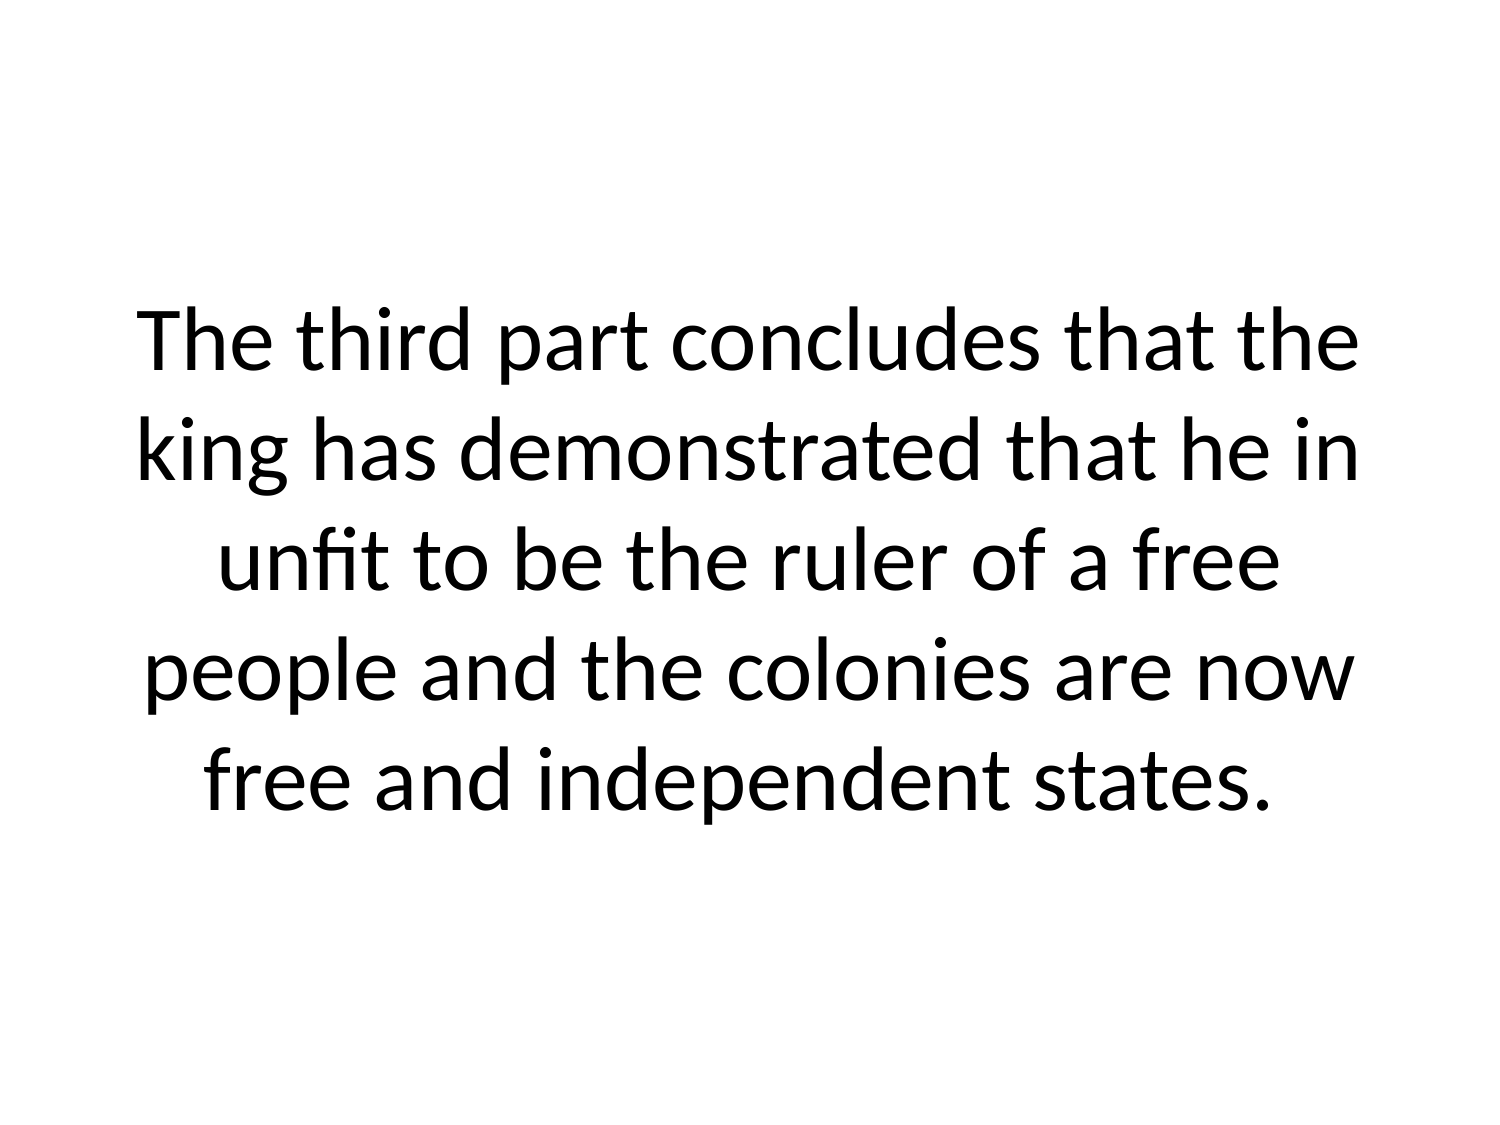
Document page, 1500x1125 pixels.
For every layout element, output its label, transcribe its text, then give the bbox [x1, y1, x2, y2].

title The third part concludes that the king has demonstrated that he in unfit to be the ruler of a free people and the colonies are now free and independent states. [74, 44, 1426, 1063]
